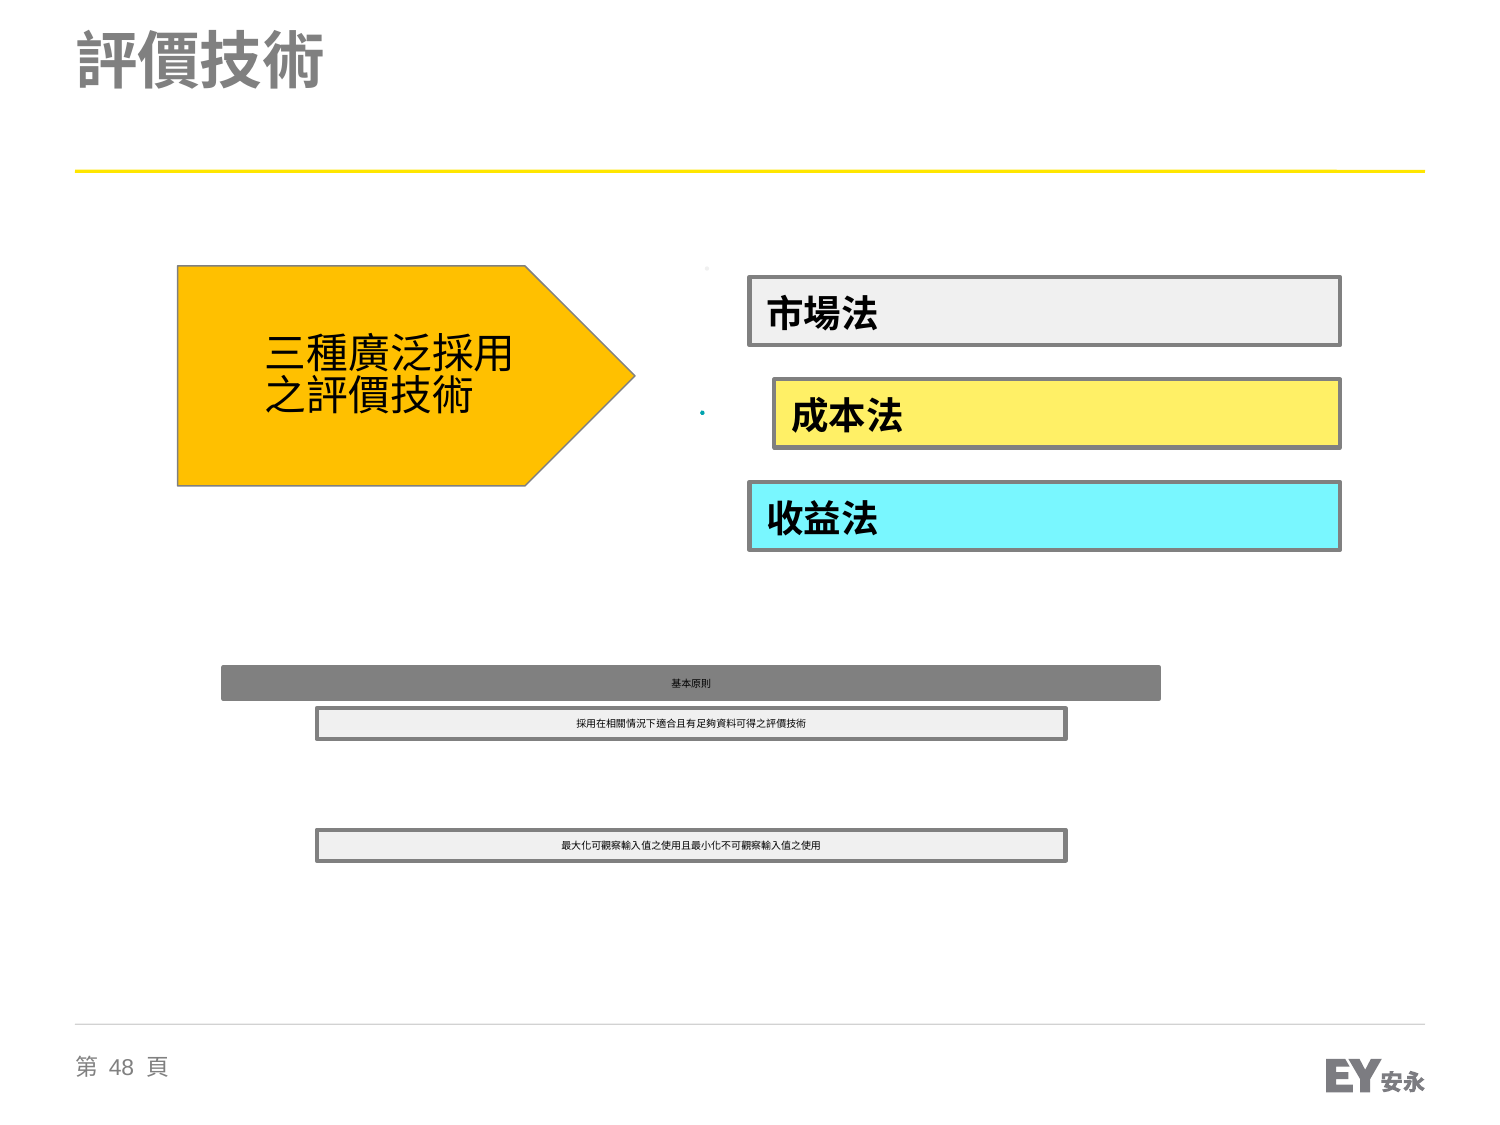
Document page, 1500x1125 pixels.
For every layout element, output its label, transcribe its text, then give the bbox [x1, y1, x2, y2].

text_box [105, 667, 1277, 983]
title 評價技術 [75, 33, 1425, 175]
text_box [697, 212, 1341, 555]
text_box 三種廣泛採用之評價技術 [264, 328, 548, 420]
text_box [175, 263, 638, 489]
